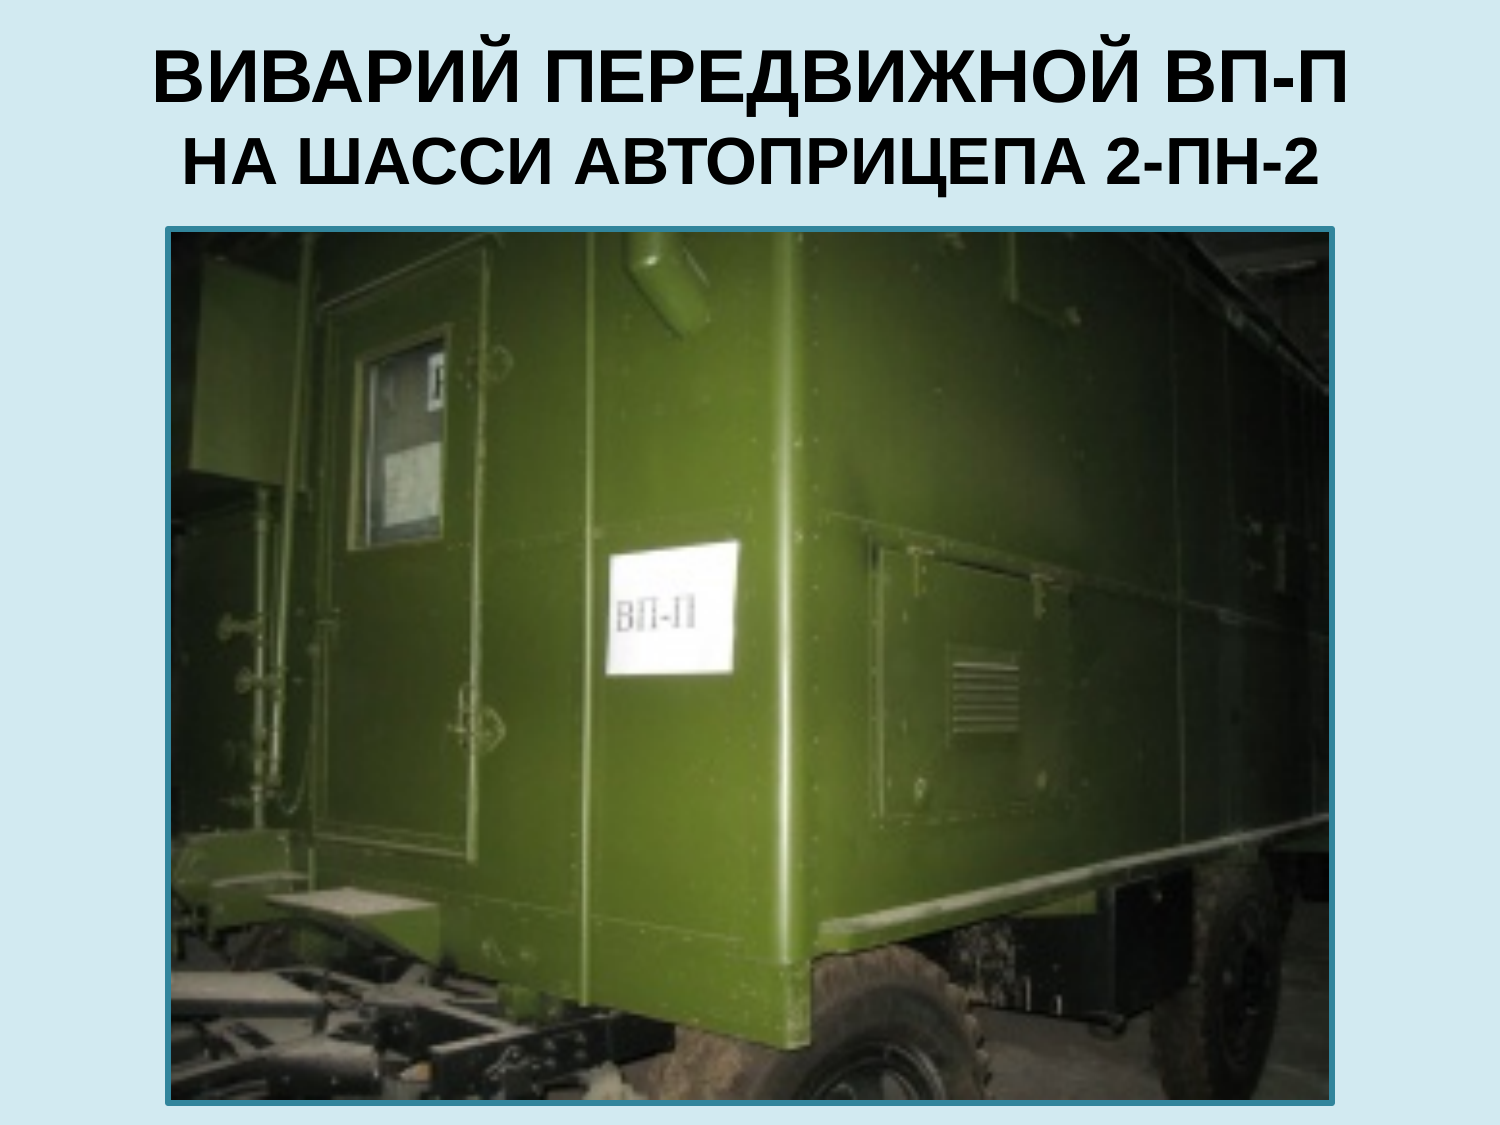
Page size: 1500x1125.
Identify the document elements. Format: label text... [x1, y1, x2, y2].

title ВИВАРИЙ ПЕРЕДВИЖНОЙ ВП-П НА ШАССИ АВТОПРИЦЕПА 2-ПН-2 [76, 19, 1427, 207]
picture [170, 231, 1329, 1101]
